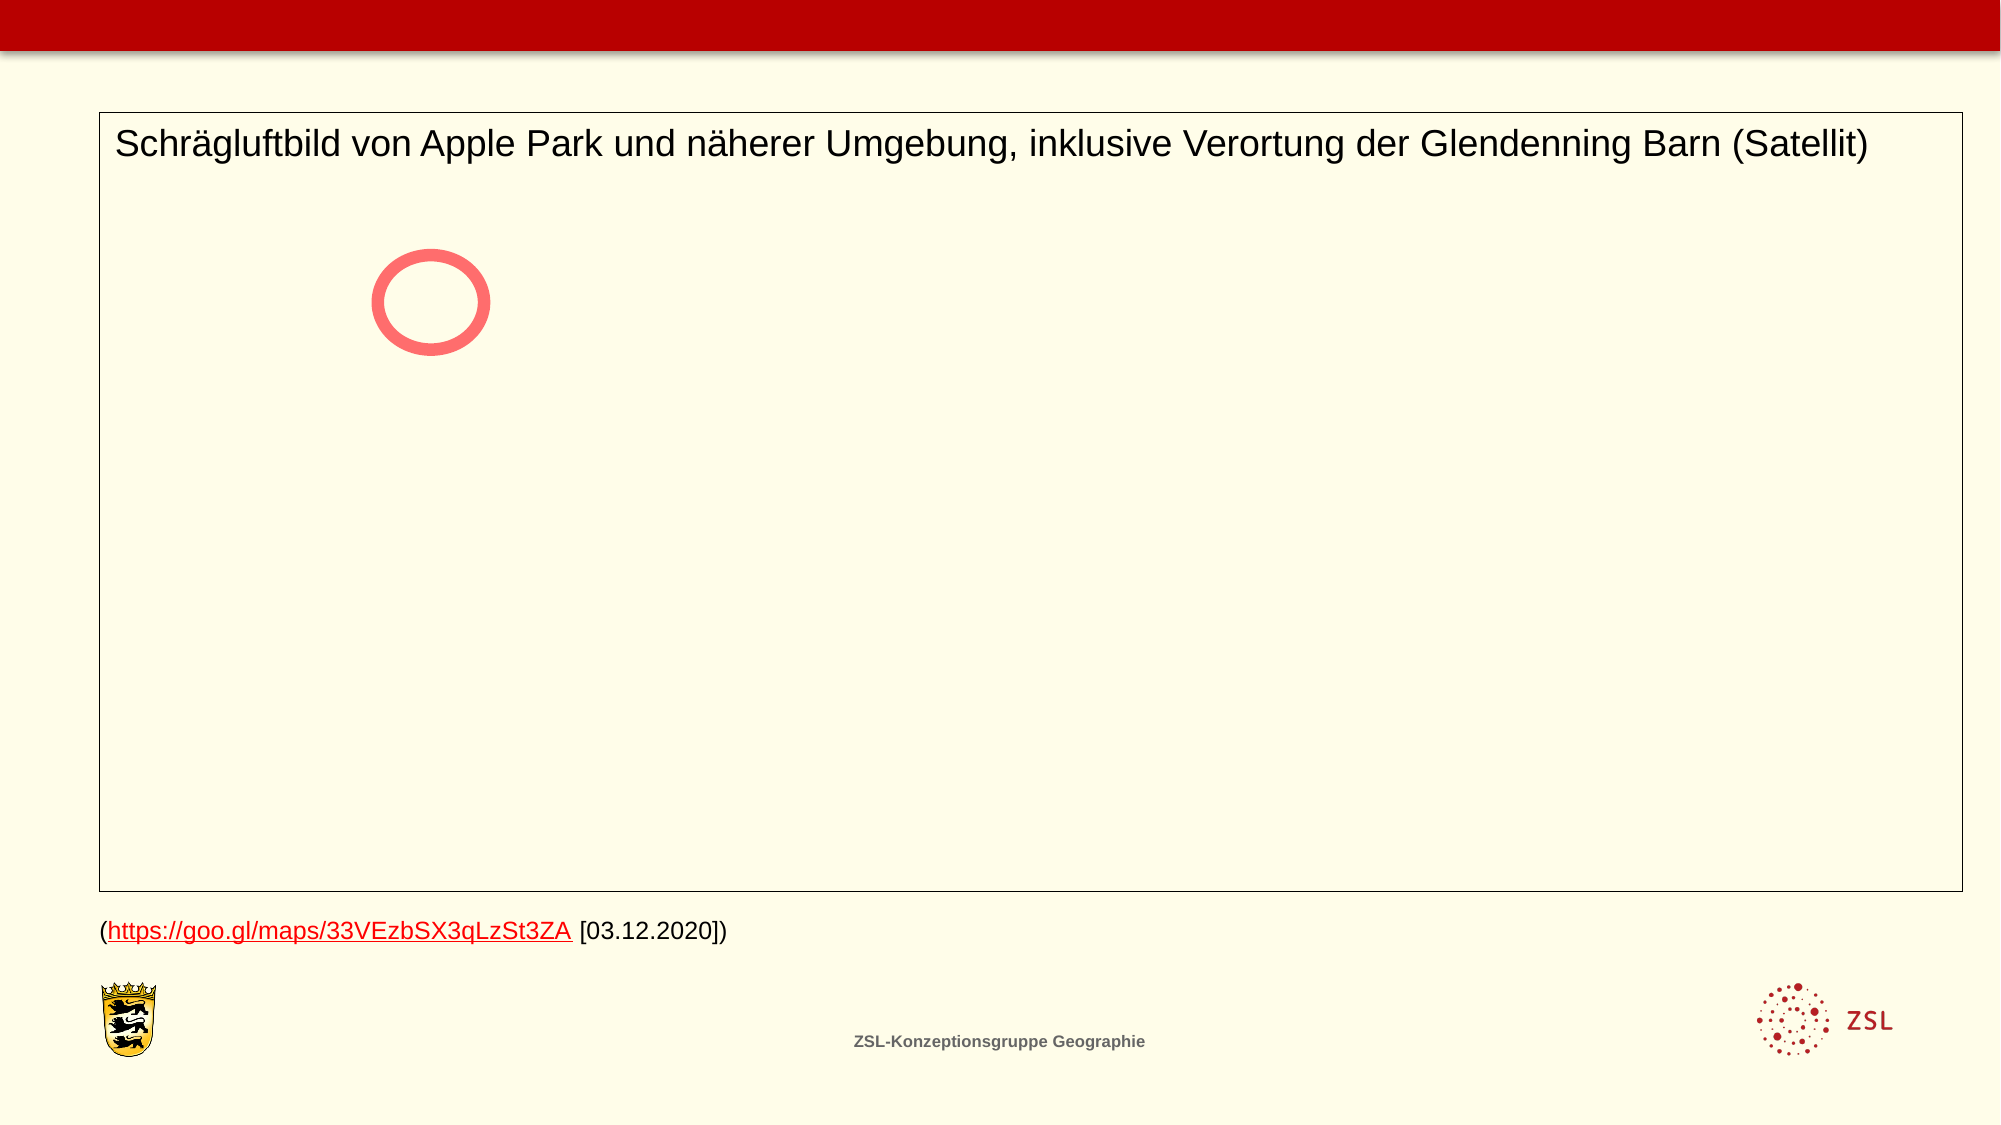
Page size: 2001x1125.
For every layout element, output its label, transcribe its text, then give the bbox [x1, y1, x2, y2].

text_box Schrägluftbild von Apple Park und näherer Umgebung, inklusive Verortung der Glendenning Barn (Satellit) [99, 112, 1963, 892]
picture [99, 979, 158, 1059]
text_box [376, 253, 486, 352]
footer ZSL-Konzeptionsgruppe Geographie [704, 1023, 1296, 1083]
text_box (https://goo.gl/maps/33VEzbSX3qLzSt3ZA [03.12.2020]) [84, 907, 1537, 952]
